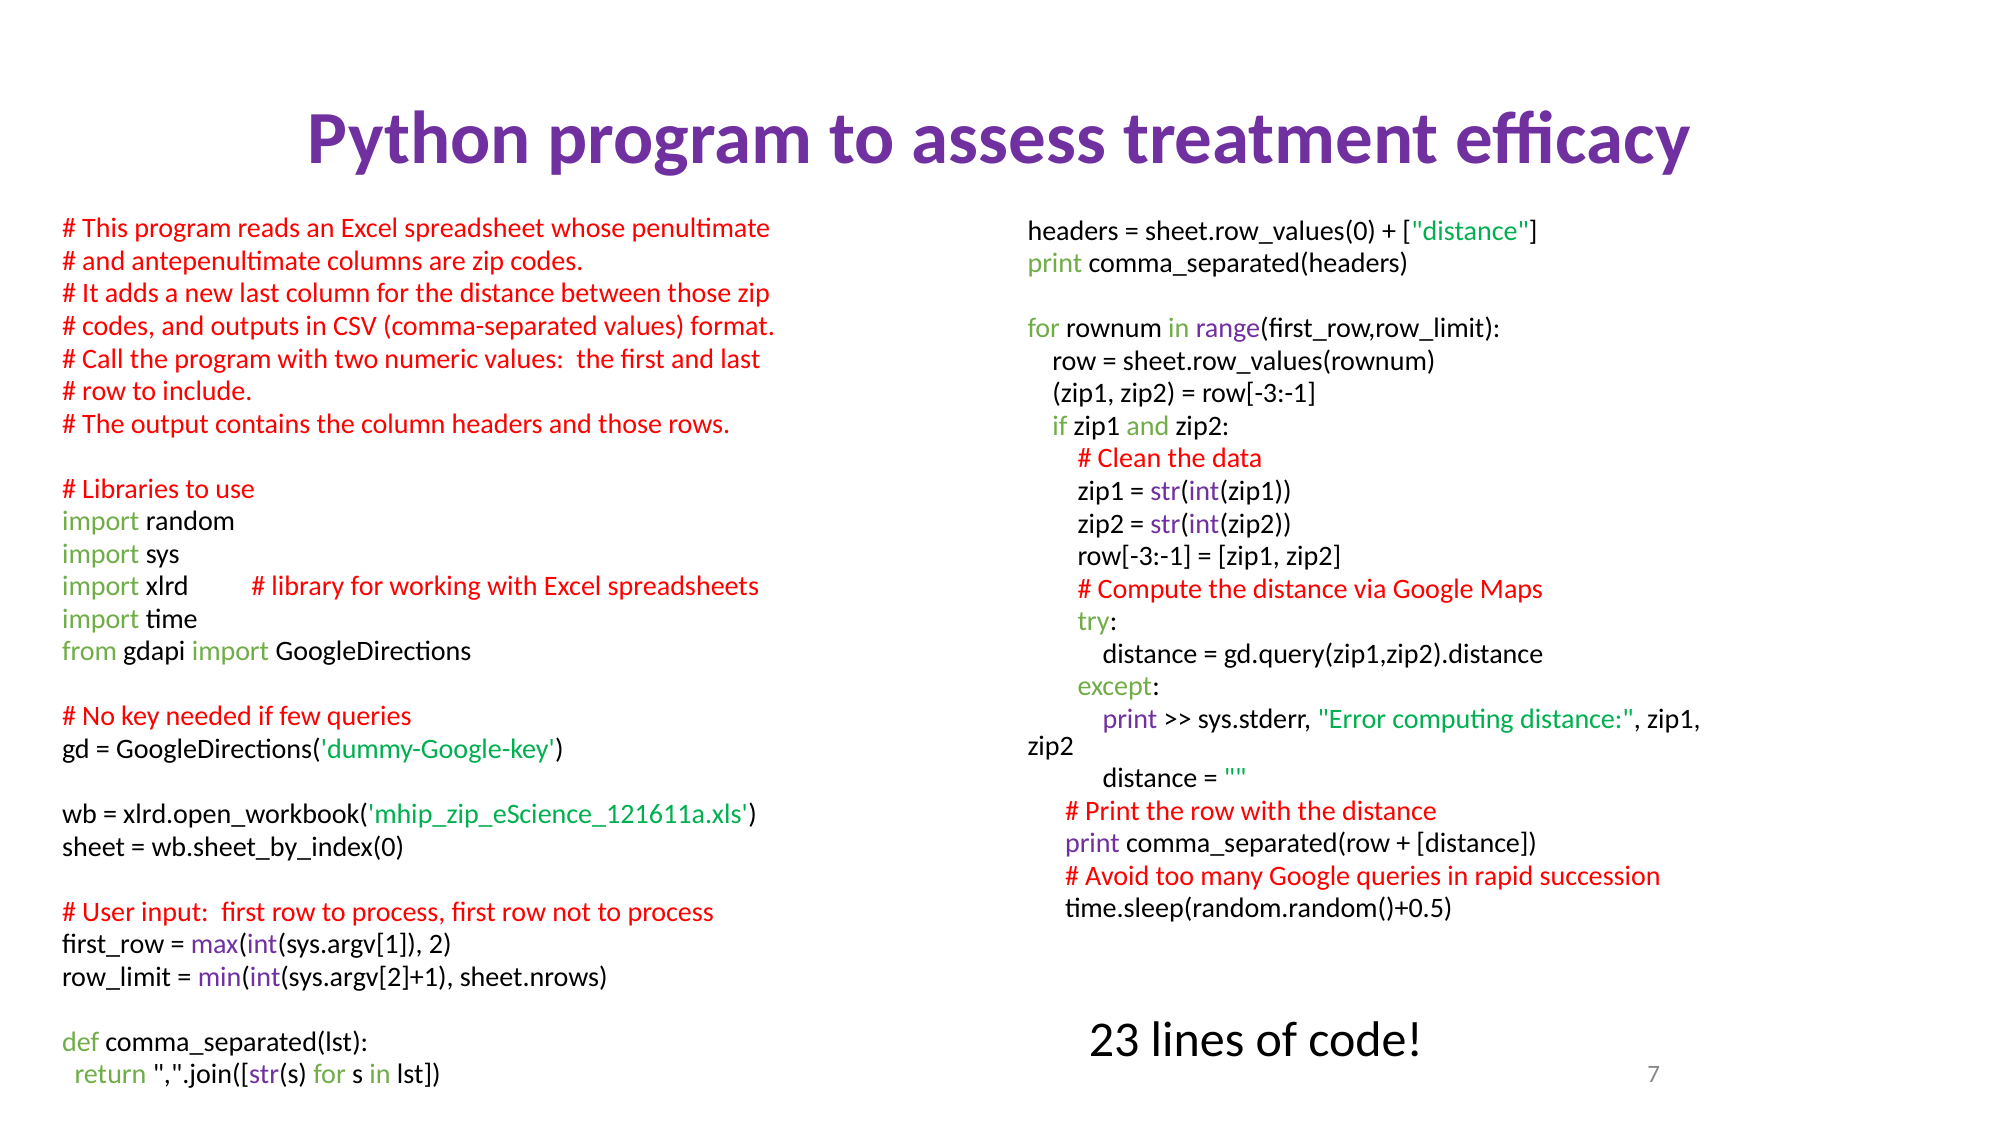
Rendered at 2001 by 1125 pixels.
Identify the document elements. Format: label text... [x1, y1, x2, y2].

title Python program to assess treatment efficacy [249, 45, 1750, 233]
text_box 23 lines of code! [1073, 999, 1675, 1075]
list # This program reads an Excel spreadsheet whose penultimate # and antepenultimate columns are zip codes. # It adds a new last column for the distance between those zip # codes, and outputs in CSV (comma-separated values) format. # Call the program with two numeric values: the first and last # row to include. # The output contains the column headers and those rows. # Libraries to use import random import sys import xlrd # library for working with Excel spreadsheets import time from gdapi import GoogleDirections # No key needed if few queries gd = GoogleDirections('dummy-Google-key') wb = xlrd.open_workbook('mhip_zip_eScience_121611a.xls') sheet = wb.sheet_by_index(0) # User input: first row to process, first row not to process first_row = max(int(sys.argv[1]), 2) row_limit = min(int(sys.argv[2]+1), sheet.nrows) def comma_separated(lst): return ",".join([str(s) for s in lst]) [47, 208, 949, 1067]
list headers = sheet.row_values(0) + ["distance"] print comma_separated(headers) for rownum in range(first_row,row_limit): row = sheet.row_values(rownum) (zip1, zip2) = row[-3:-1] if zip1 and zip2: # Clean the data zip1 = str(int(zip1)) zip2 = str(int(zip2)) row[-3:-1] = [zip1, zip2] # Compute the distance via Google Maps try: distance = gd.query(zip1,zip2).distance except: print >> sys.stderr, "Error computing distance:", zip1, zip2 distance = "" # Print the row with the distance print comma_separated(row + [distance]) # Avoid too many Google queries in rapid succession time.sleep(random.random()+0.5) [1012, 211, 1750, 1125]
slide_number 7 [1325, 1042, 1675, 1103]
